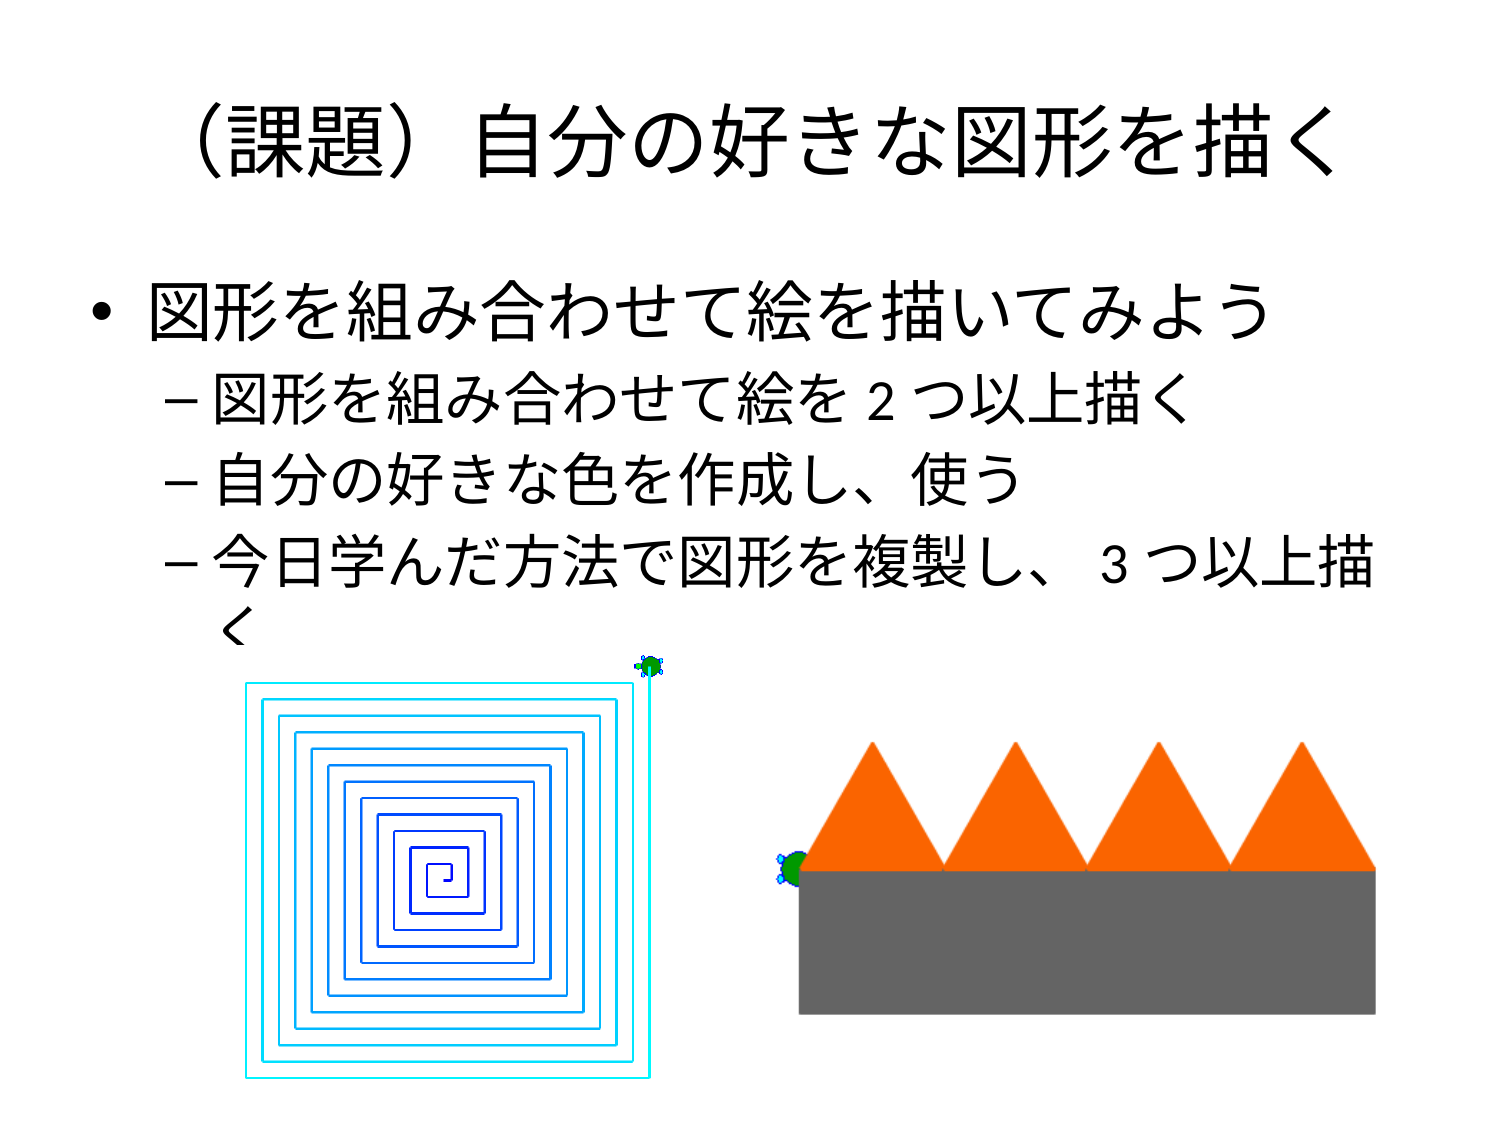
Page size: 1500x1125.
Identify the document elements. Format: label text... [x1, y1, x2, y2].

list 図形を組み合わせて絵を描いてみよう 図形を組み合わせて絵を2つ以上描く 自分の好きな色を作成し、使う 今日学んだ方法で図形を複製し、3つ以上描く [75, 262, 1425, 1005]
picture [227, 645, 675, 1089]
picture [759, 732, 1396, 1035]
title （課題）自分の好きな図形を描く [75, 45, 1425, 233]
